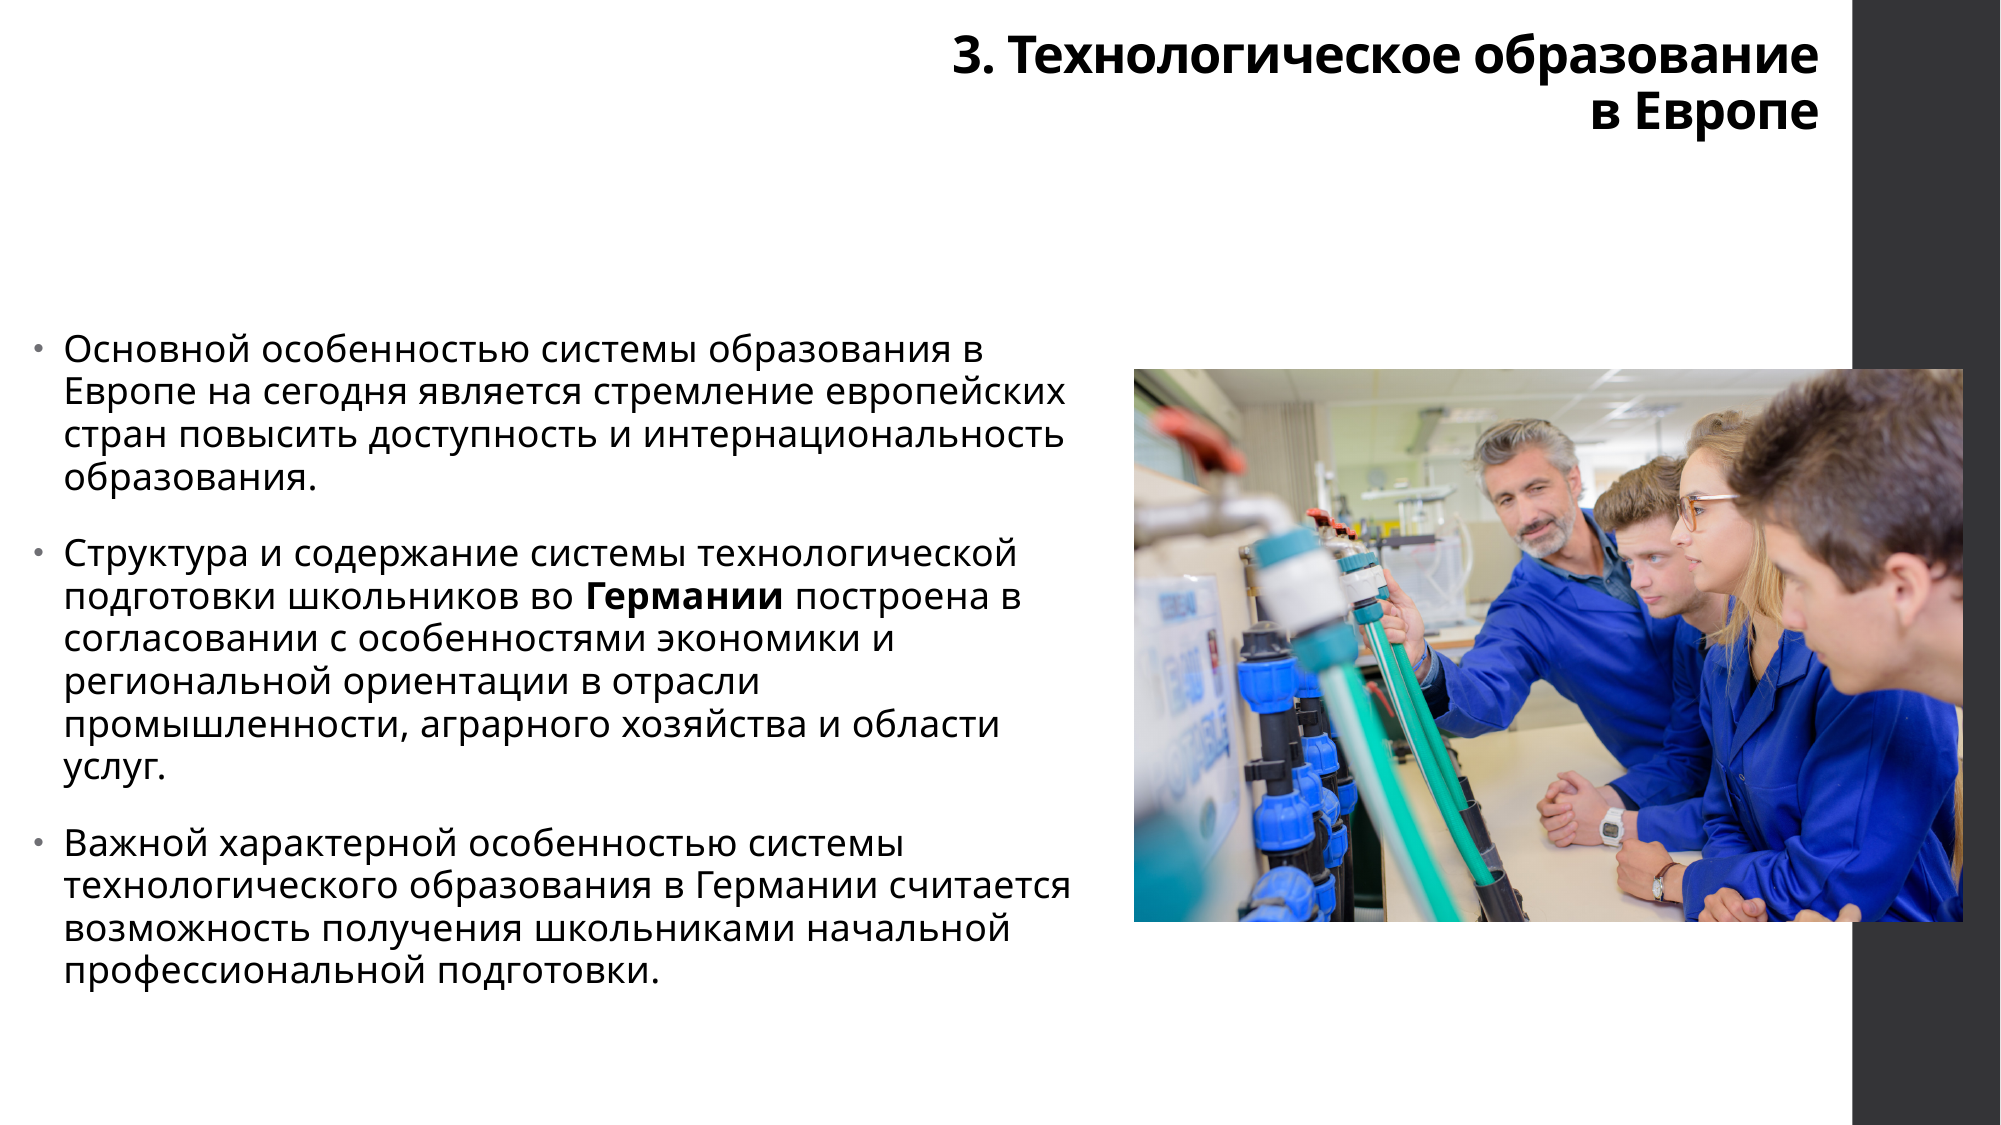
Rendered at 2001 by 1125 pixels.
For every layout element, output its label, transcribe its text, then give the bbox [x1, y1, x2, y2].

title 3. Технологическое образование в Европе [245, 20, 1836, 238]
picture [1134, 368, 1963, 923]
list Основной особенностью системы образования в Европе на сегодня является стремление европейских стран повысить доступность и интернациональность образования. Структура и содержание системы технологической подготовки школьников во Германии построена в согласовании с особенностями экономики и региональной ориентации в отрасли промышленности, аграрного хозяйства и области услуг. Важной характерной особенностью системы технологического образования в Германии считается возможность получения школьниками начальной профессиональной подготовки. [18, 320, 1112, 1081]
